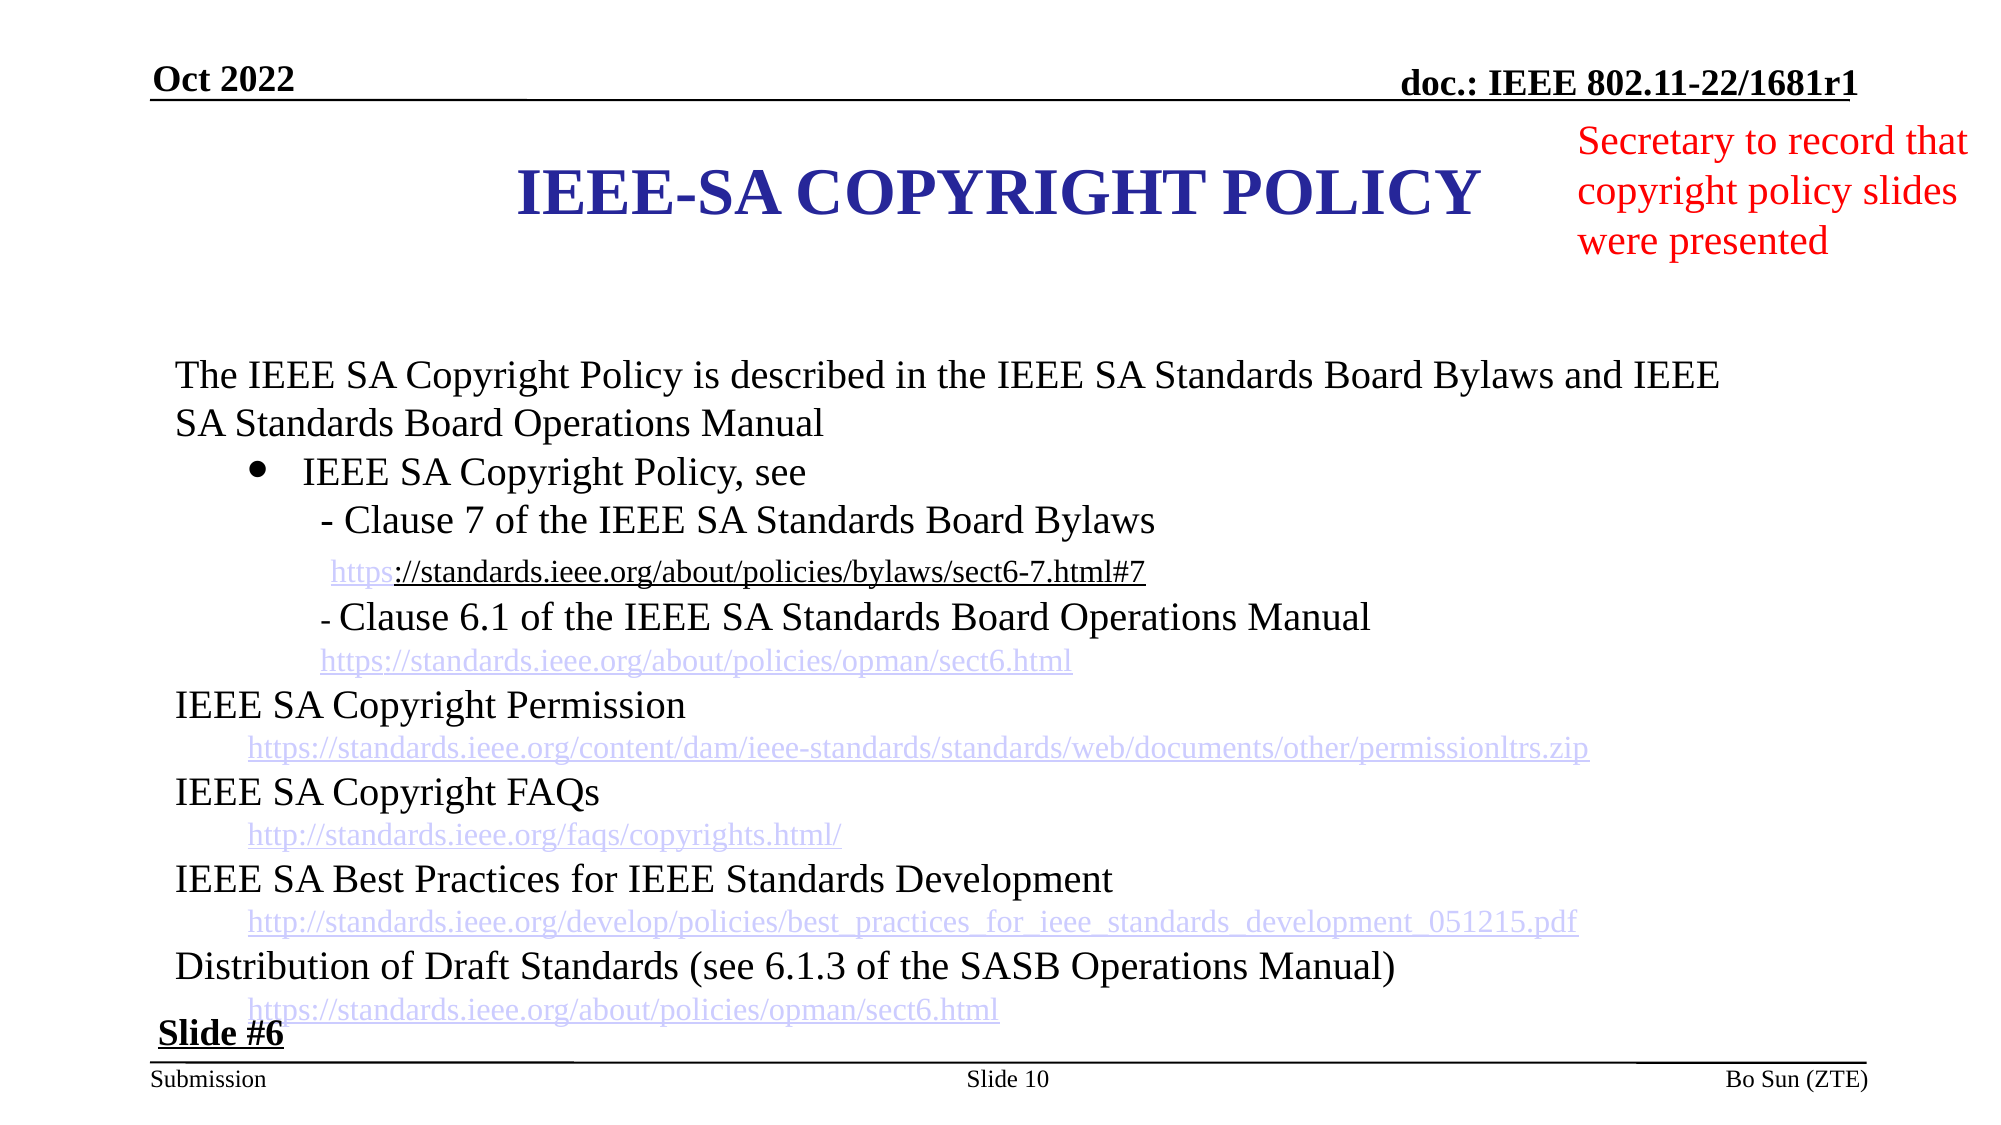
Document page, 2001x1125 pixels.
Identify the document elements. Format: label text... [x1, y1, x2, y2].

text_box IEEE-SA COPYRIGHT POLICY [362, 100, 1638, 276]
text_box Slide #6 [143, 1000, 300, 1061]
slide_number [152, 54, 563, 100]
slide_number Slide 10 [949, 1061, 1067, 1123]
text_box Secretary to record that copyright policy slides were presented [1562, 104, 1988, 270]
footer Bo Sun (ZTE) [1171, 1061, 1869, 1093]
text_box The IEEE SA Copyright Policy is described in the IEEE SA Standards Board Bylaws and IEEE SA Standards Board Operations Manual IEEE SA Copyright Policy, see - Clause 7 of the IEEE SA Standards Board Bylaws https://standards.ieee.org/about/policies/bylaws/sect6-7.html#7 - Clause 6.1 of the IEEE SA Standards Board Operations Manual https://standards.ieee.org/about/policies/opman/sect6.html IEEE SA Copyright Permission https://standards.ieee.org/content/dam/ieee-standards/standards/web/documents/other/permissionltrs.zip IEEE SA Copyright FAQs http://standards.ieee.org/faqs/copyrights.html/ IEEE SA Best Practices for IEEE Standards Development http://standards.ieee.org/develop/policies/best_practices_for_ieee_standards_development_051215.pdf Distribution of Draft Standards (see 6.1.3 of the SASB Operations Manual) https://standards.ieee.org/about/policies/opman/sect6.html [174, 340, 1776, 1041]
